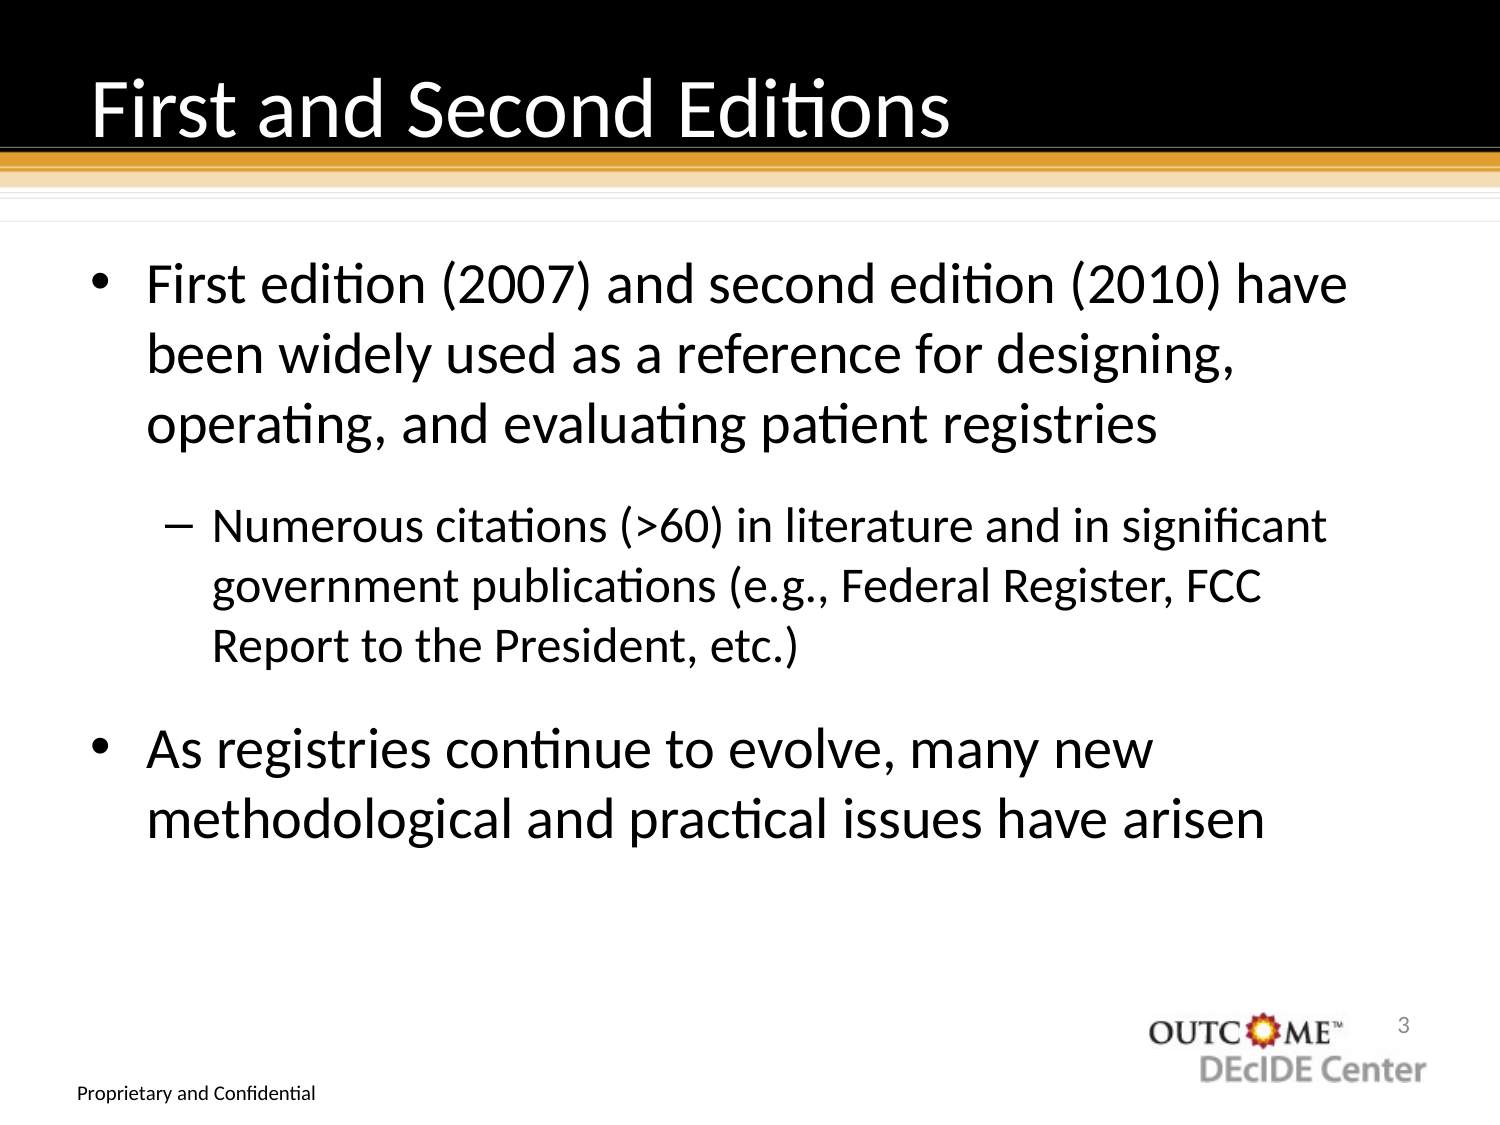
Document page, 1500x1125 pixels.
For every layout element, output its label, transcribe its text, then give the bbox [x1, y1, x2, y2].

list First edition (2007) and second edition (2010) have been widely used as a reference for designing, operating, and evaluating patient registries Numerous citations (>60) in literature and in significant government publications (e.g., Federal Register, FCC Report to the President, etc.) As registries continue to evolve, many new methodological and practical issues have arisen [75, 237, 1425, 975]
picture [0, 0, 1500, 223]
title First and Second Editions [75, 45, 1425, 163]
picture [1149, 1012, 1427, 1083]
slide_number 2 [1074, 999, 1425, 1048]
